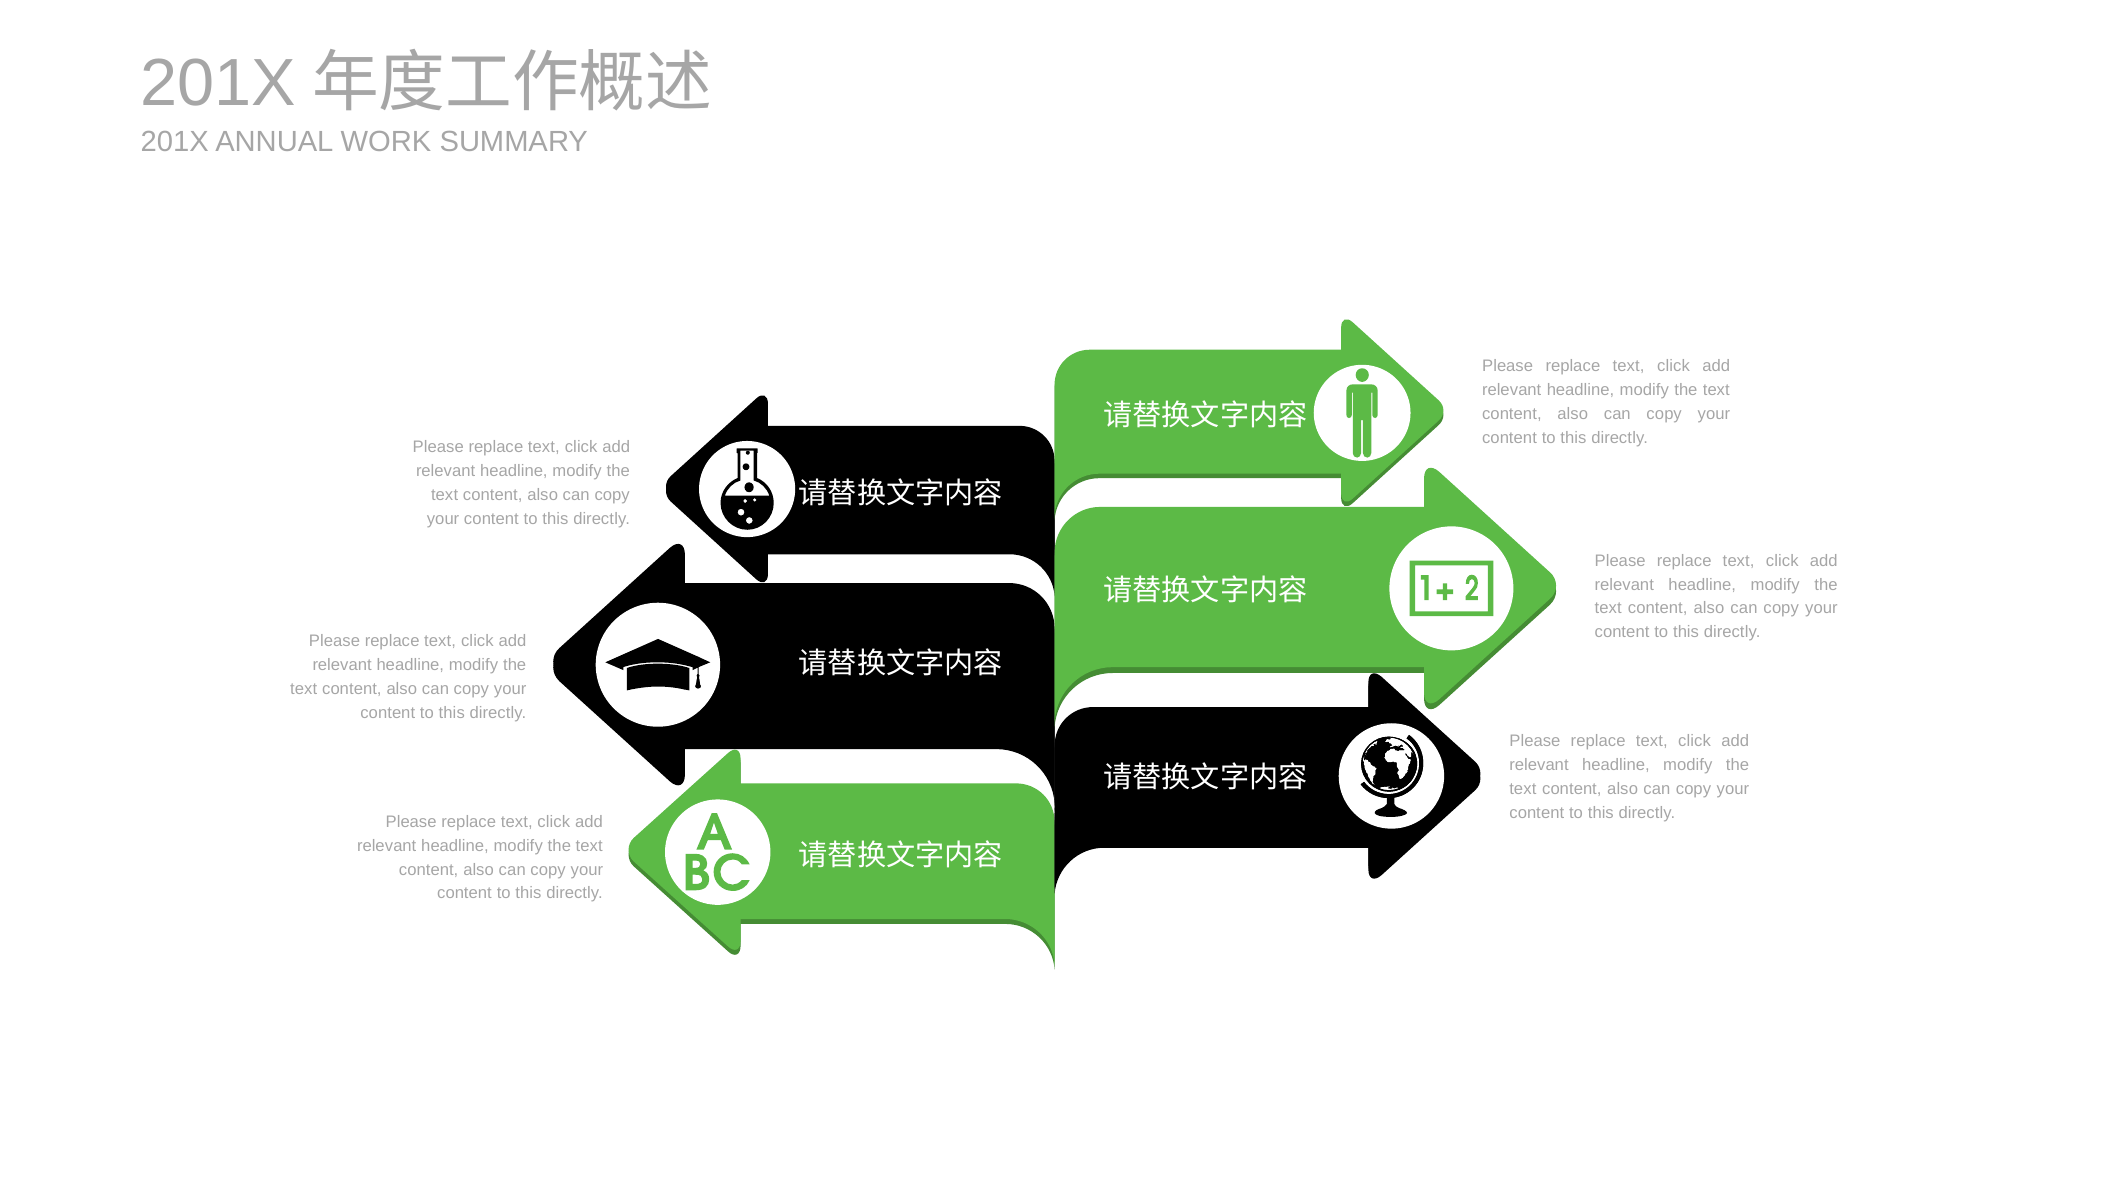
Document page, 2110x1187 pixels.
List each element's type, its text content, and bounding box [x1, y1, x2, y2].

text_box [551, 540, 1054, 804]
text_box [1054, 464, 1559, 728]
text_box Please replace text, click add relevant headline, modify the text content, also can copy your content to this directly. [319, 796, 625, 913]
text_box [699, 440, 796, 538]
text_box Please replace text, click add relevant headline, modify the text content, also can copy your content to this directly. [1461, 340, 1752, 458]
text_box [664, 799, 771, 905]
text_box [626, 804, 1055, 970]
text_box 201X ANNUAL WORK SUMMARY [140, 122, 602, 158]
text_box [1313, 364, 1411, 461]
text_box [595, 602, 721, 727]
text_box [1054, 728, 1483, 894]
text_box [1338, 723, 1445, 829]
text_box Please replace text, click add relevant headline, modify the text content, also can copy your content to this directly. [1573, 535, 1859, 652]
text_box Please replace text, click add relevant headline, modify the text content, also can copy your content to this directly. [373, 421, 652, 539]
text_box 201X年度工作概述 [140, 38, 789, 119]
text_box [1054, 316, 1446, 464]
text_box Please replace text, click add relevant headline, modify the text content, also can copy your content to this directly. [261, 615, 548, 733]
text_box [1389, 526, 1514, 651]
text_box Please replace text, click add relevant headline, modify the text content, also can copy your content to this directly. [1488, 715, 1771, 833]
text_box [664, 392, 1054, 540]
